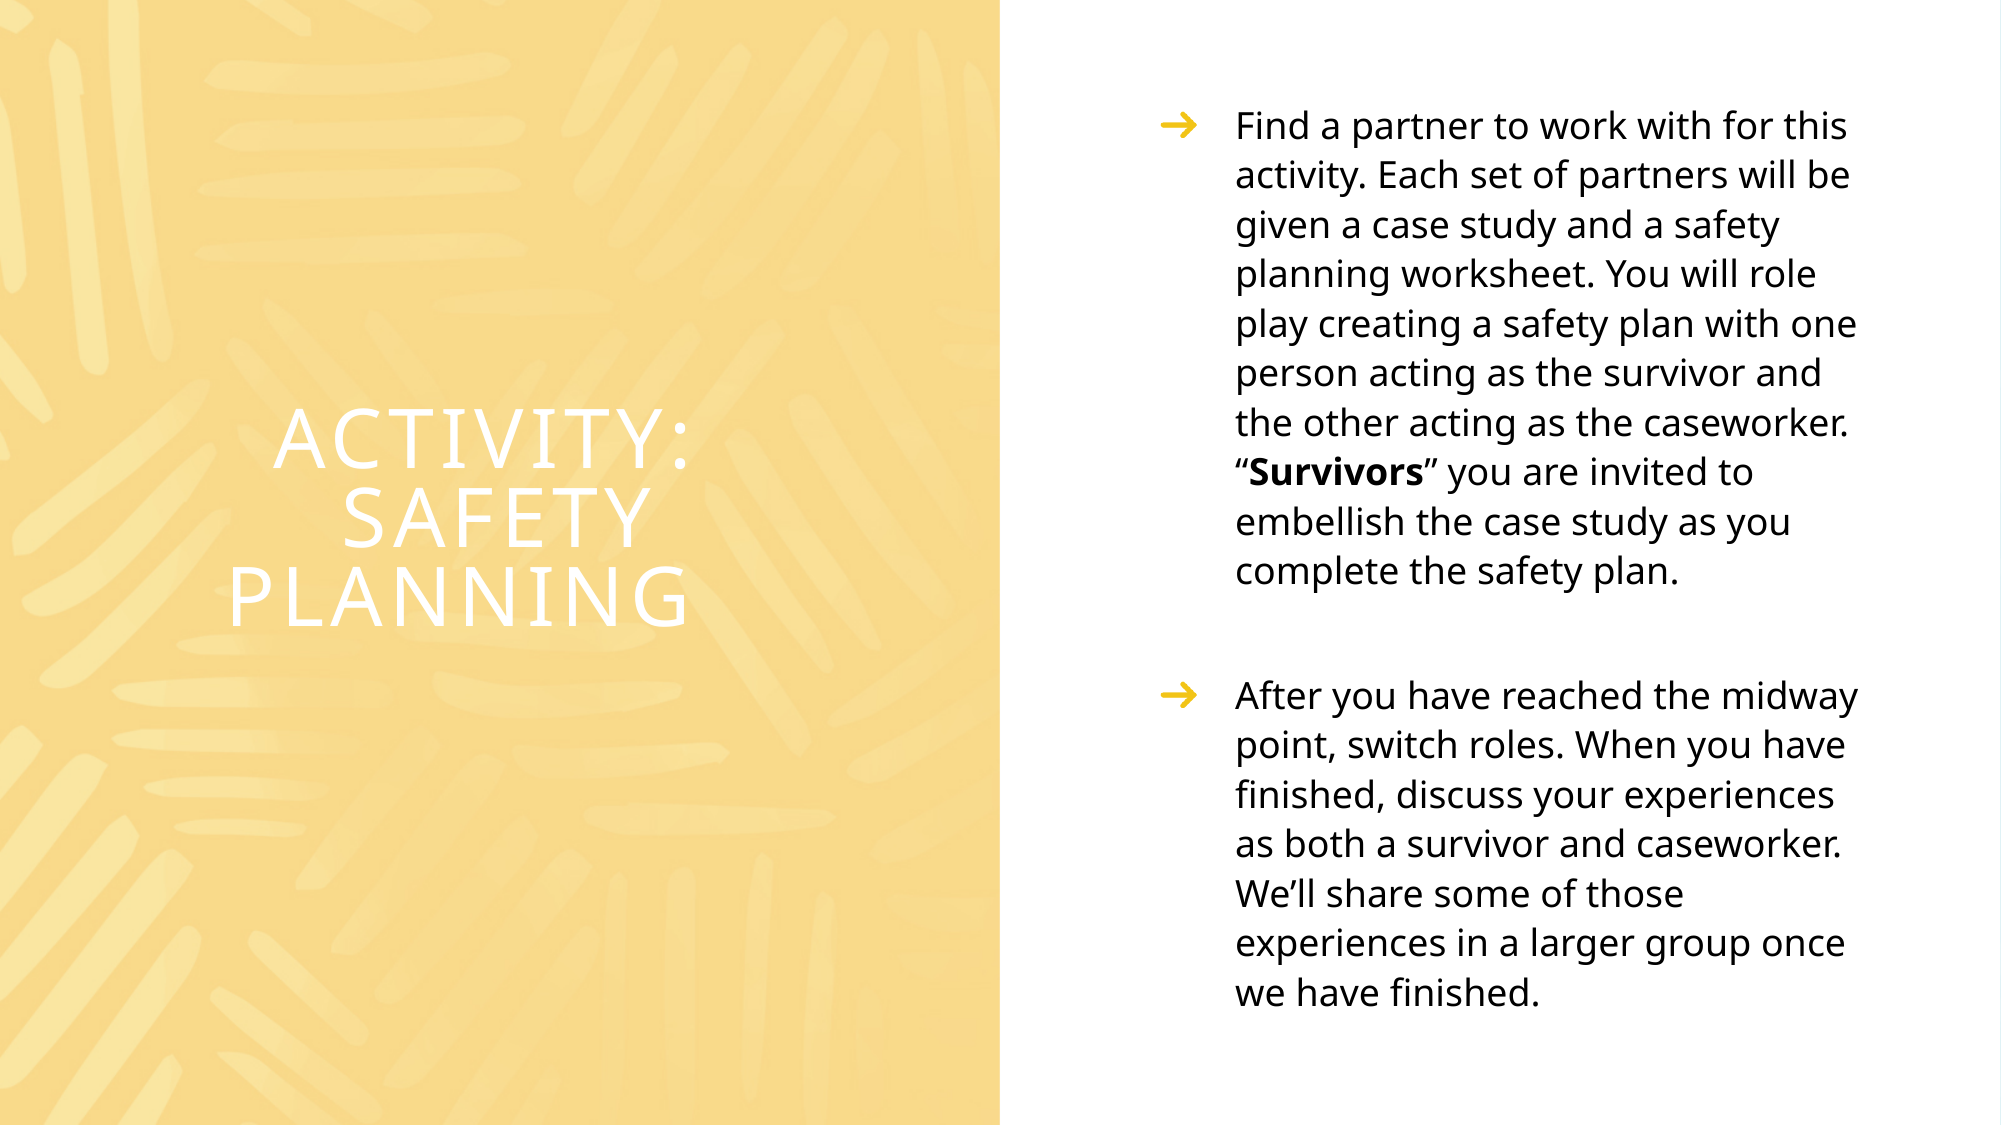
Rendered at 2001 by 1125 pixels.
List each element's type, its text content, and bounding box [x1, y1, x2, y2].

picture [0, 0, 2001, 1125]
list Find a partner to work with for this activity. Each set of partners will be given a case study and a safety planning worksheet. You will role play creating a safety plan with one person acting as the survivor and the other acting as the caseworker. “Survivors” you are invited to embellish the case study as you complete the safety plan. After you have reached the midway point, switch roles. When you have finished, discuss your experiences as both a survivor and caseworker. We’ll share some of those experiences in a larger group once we have finished. [1152, 140, 1888, 971]
title Activity: Safety planning [108, 396, 892, 651]
